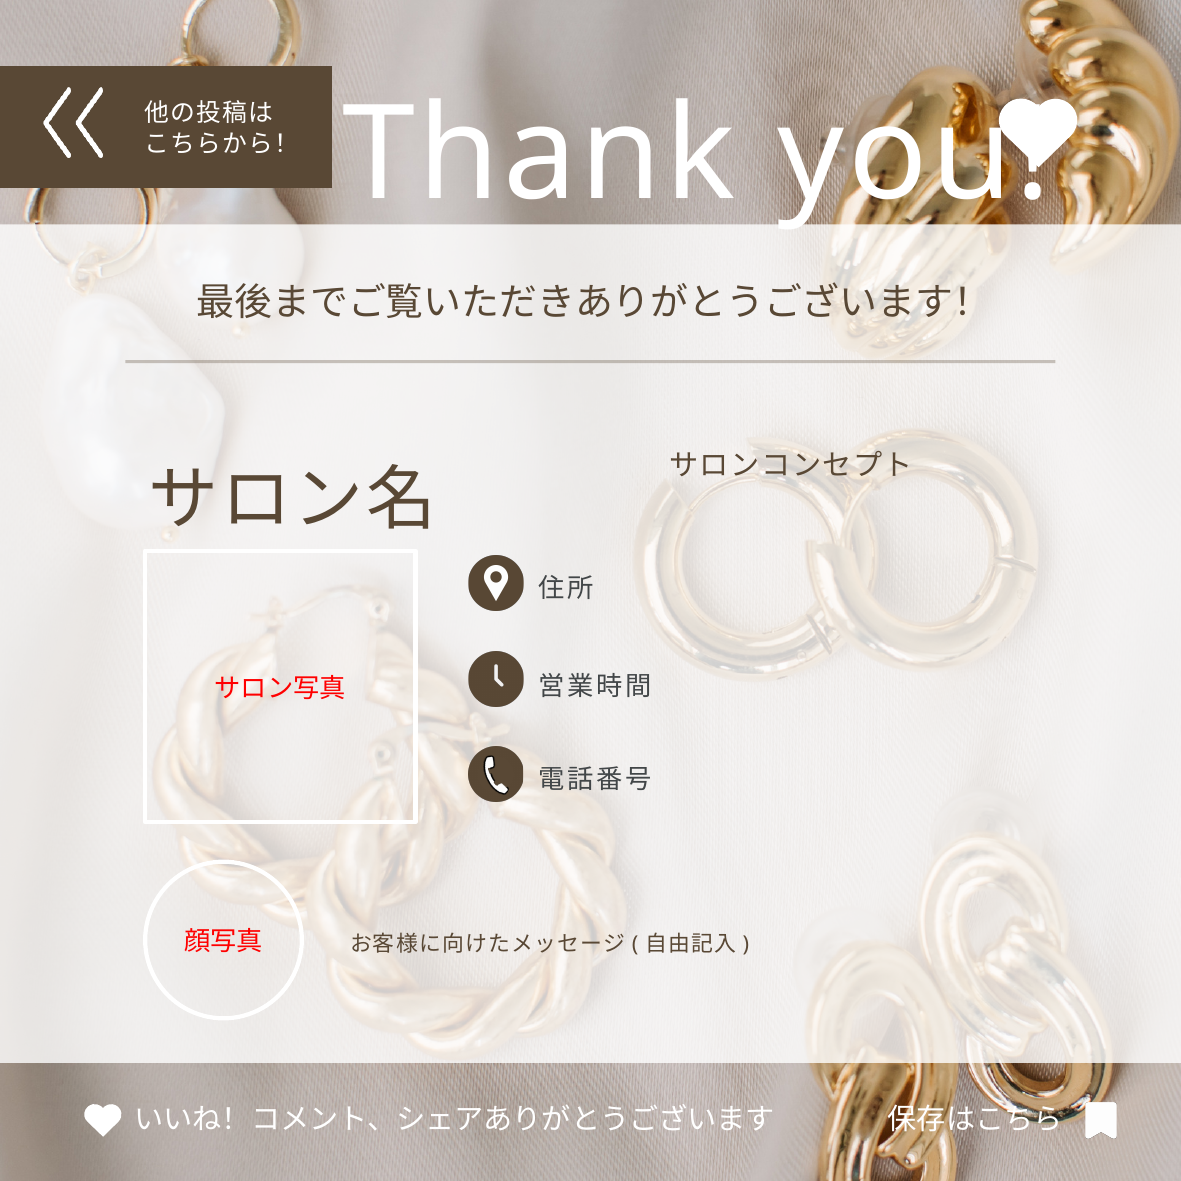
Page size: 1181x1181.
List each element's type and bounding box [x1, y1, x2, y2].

text_box [0, 65, 332, 189]
text_box [0, 224, 1181, 1064]
text_box [467, 746, 524, 803]
text_box [83, 1103, 122, 1137]
text_box [0, 1070, 1181, 1181]
text_box [998, 98, 1078, 168]
text_box [0, 0, 1181, 223]
